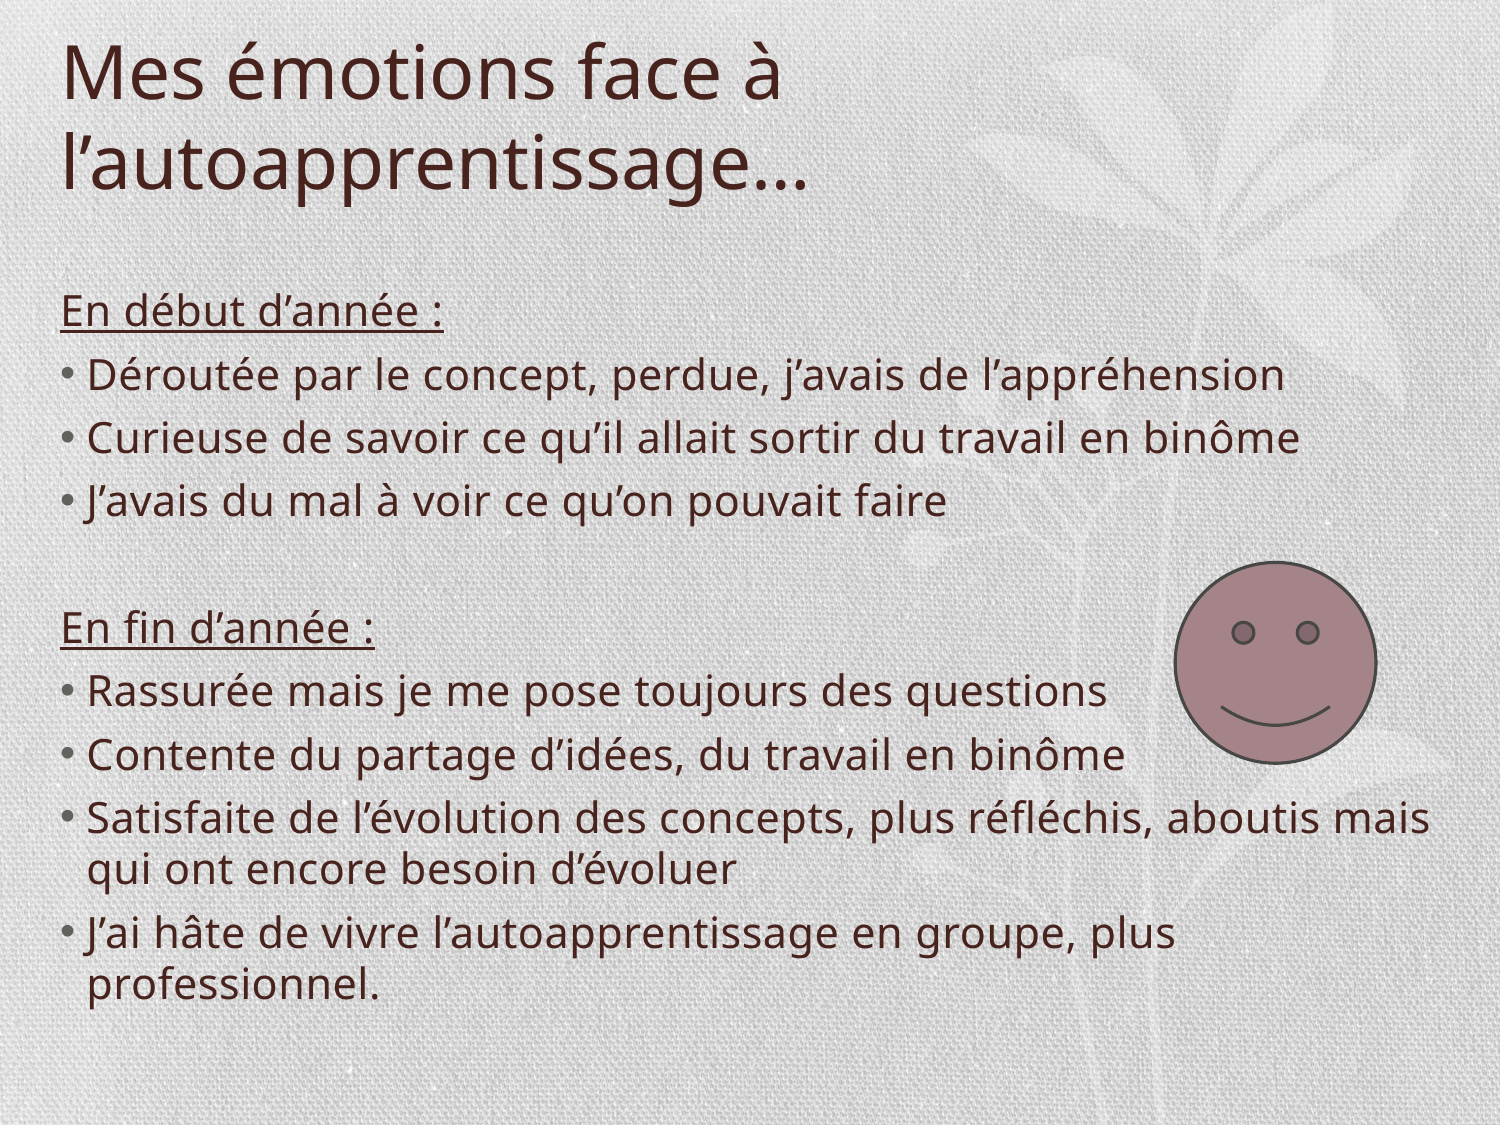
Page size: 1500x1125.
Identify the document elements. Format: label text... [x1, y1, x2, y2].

text_box [1173, 560, 1378, 765]
list En début d’année : Déroutée par le concept, perdue, j’avais de l’appréhension Curieuse de savoir ce qu’il allait sortir du travail en binôme J’avais du mal à voir ce qu’on pouvait faire En fin d’année : Rassurée mais je me pose toujours des questions Contente du partage d’idées, du travail en binôme Satisfaite de l’évolution des concepts, plus réfléchis, aboutis mais qui ont encore besoin d’évoluer J’ai hâte de vivre l’autoapprentissage en groupe, plus professionnel. [45, 213, 1455, 1023]
title Mes émotions face à l’autoapprentissage… [45, 37, 1455, 213]
